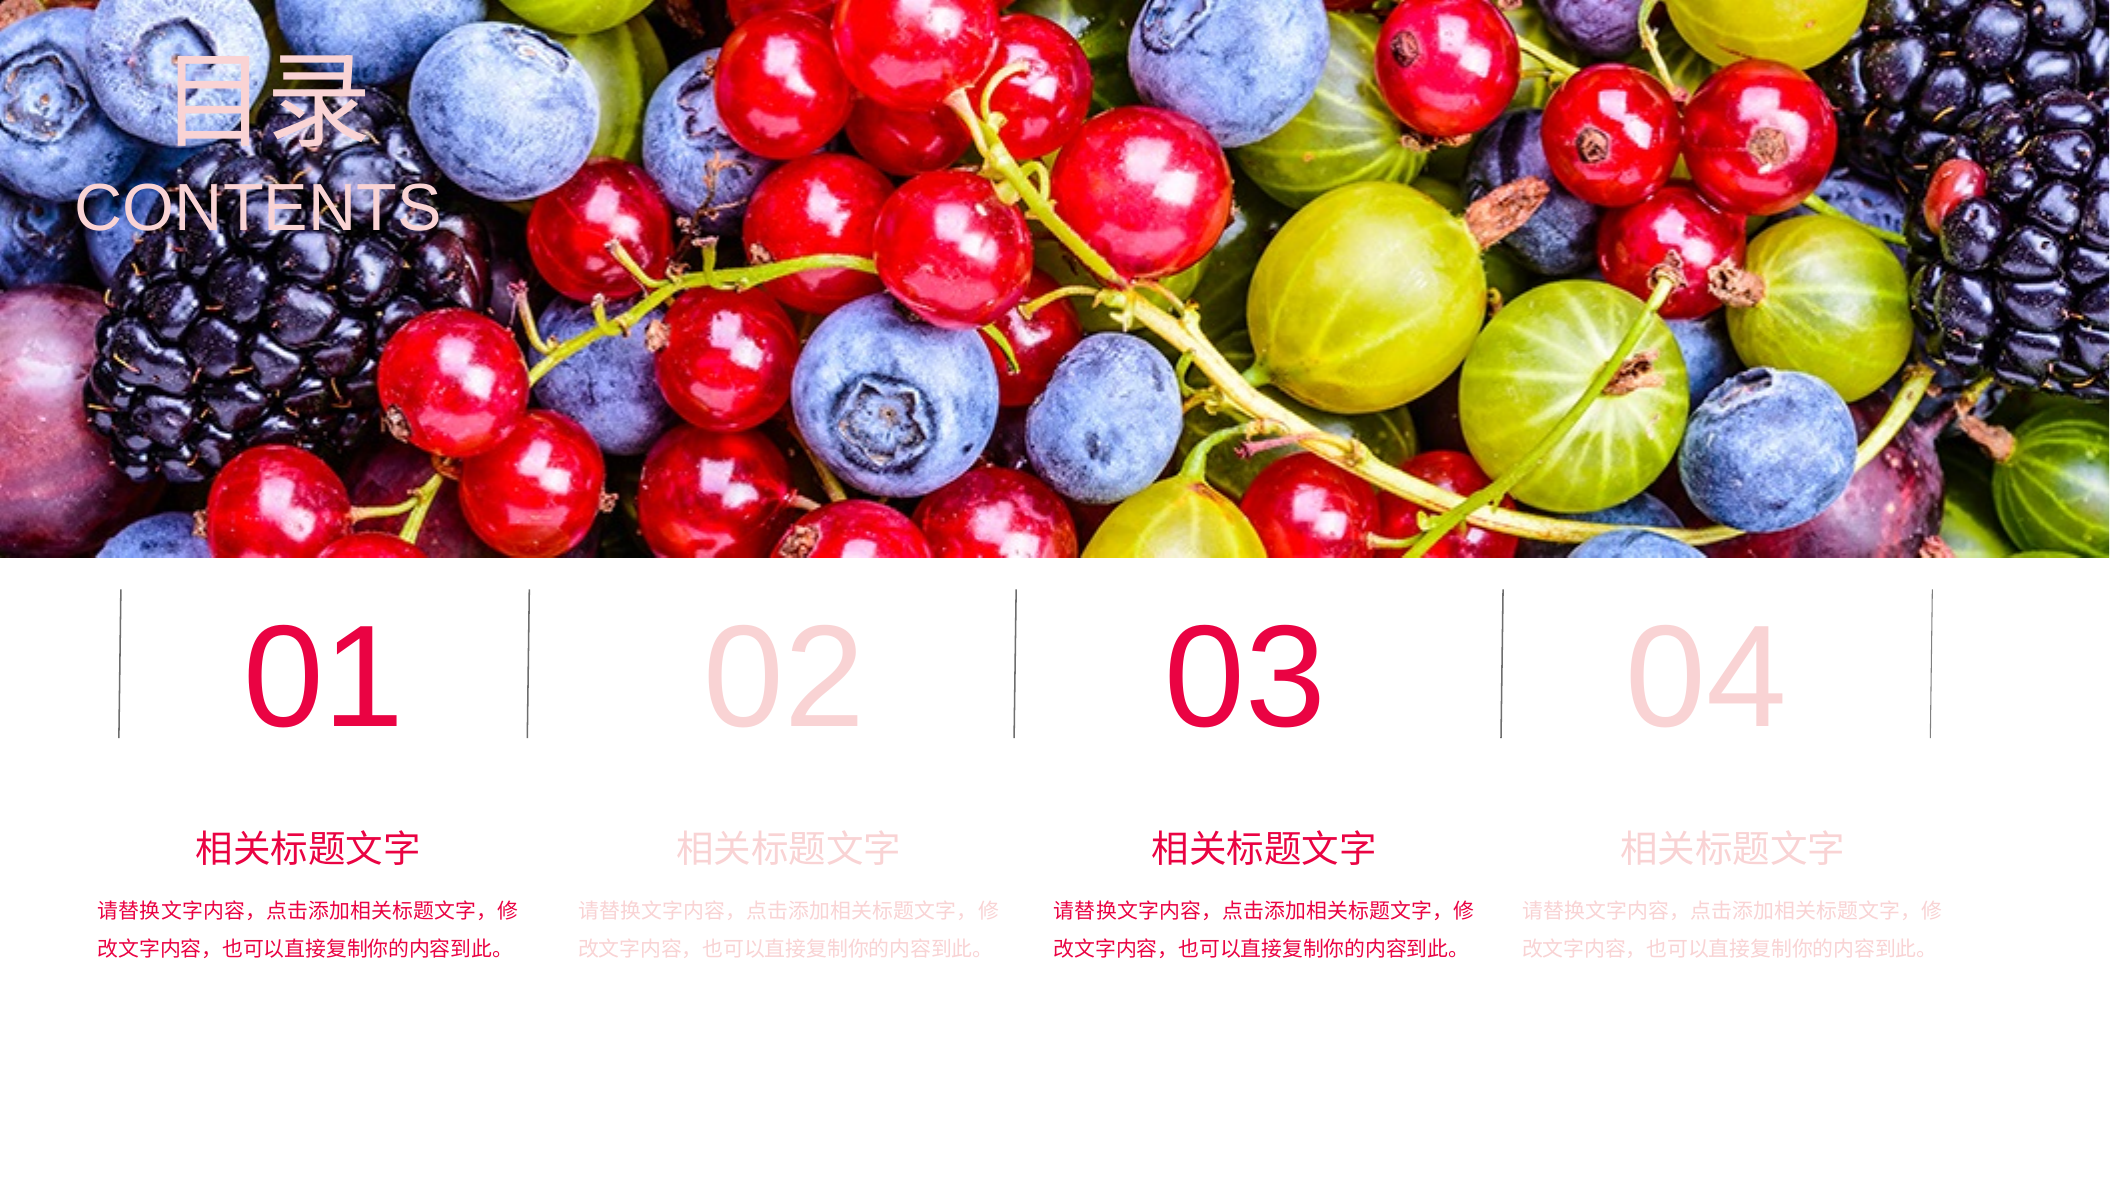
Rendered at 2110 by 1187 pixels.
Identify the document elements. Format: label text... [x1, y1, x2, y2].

text_box 请替换文字内容，点击添加相关标题文字，修改文字内容，也可以直接复制你的内容到此。 [1507, 878, 1958, 968]
text_box 相关标题文字 [170, 817, 446, 878]
text_box 04 [1589, 574, 1823, 764]
text_box 目录 [146, 25, 388, 156]
text_box 请替换文字内容，点击添加相关标题文字，修改文字内容，也可以直接复制你的内容到此。 [83, 878, 534, 968]
text_box 相关标题文字 [1126, 817, 1402, 878]
text_box 请替换文字内容，点击添加相关标题文字，修改文字内容，也可以直接复制你的内容到此。 [1039, 878, 1490, 968]
text_box 03 [1128, 574, 1363, 764]
text_box 01 [207, 574, 441, 764]
text_box 02 [668, 574, 902, 764]
text_box 相关标题文字 [651, 817, 927, 878]
text_box [0, 0, 2110, 559]
text_box 请替换文字内容，点击添加相关标题文字，修改文字内容，也可以直接复制你的内容到此。 [563, 878, 1014, 968]
text_box 相关标题文字 [1594, 817, 1870, 878]
text_box CONTENTS [60, 156, 474, 252]
